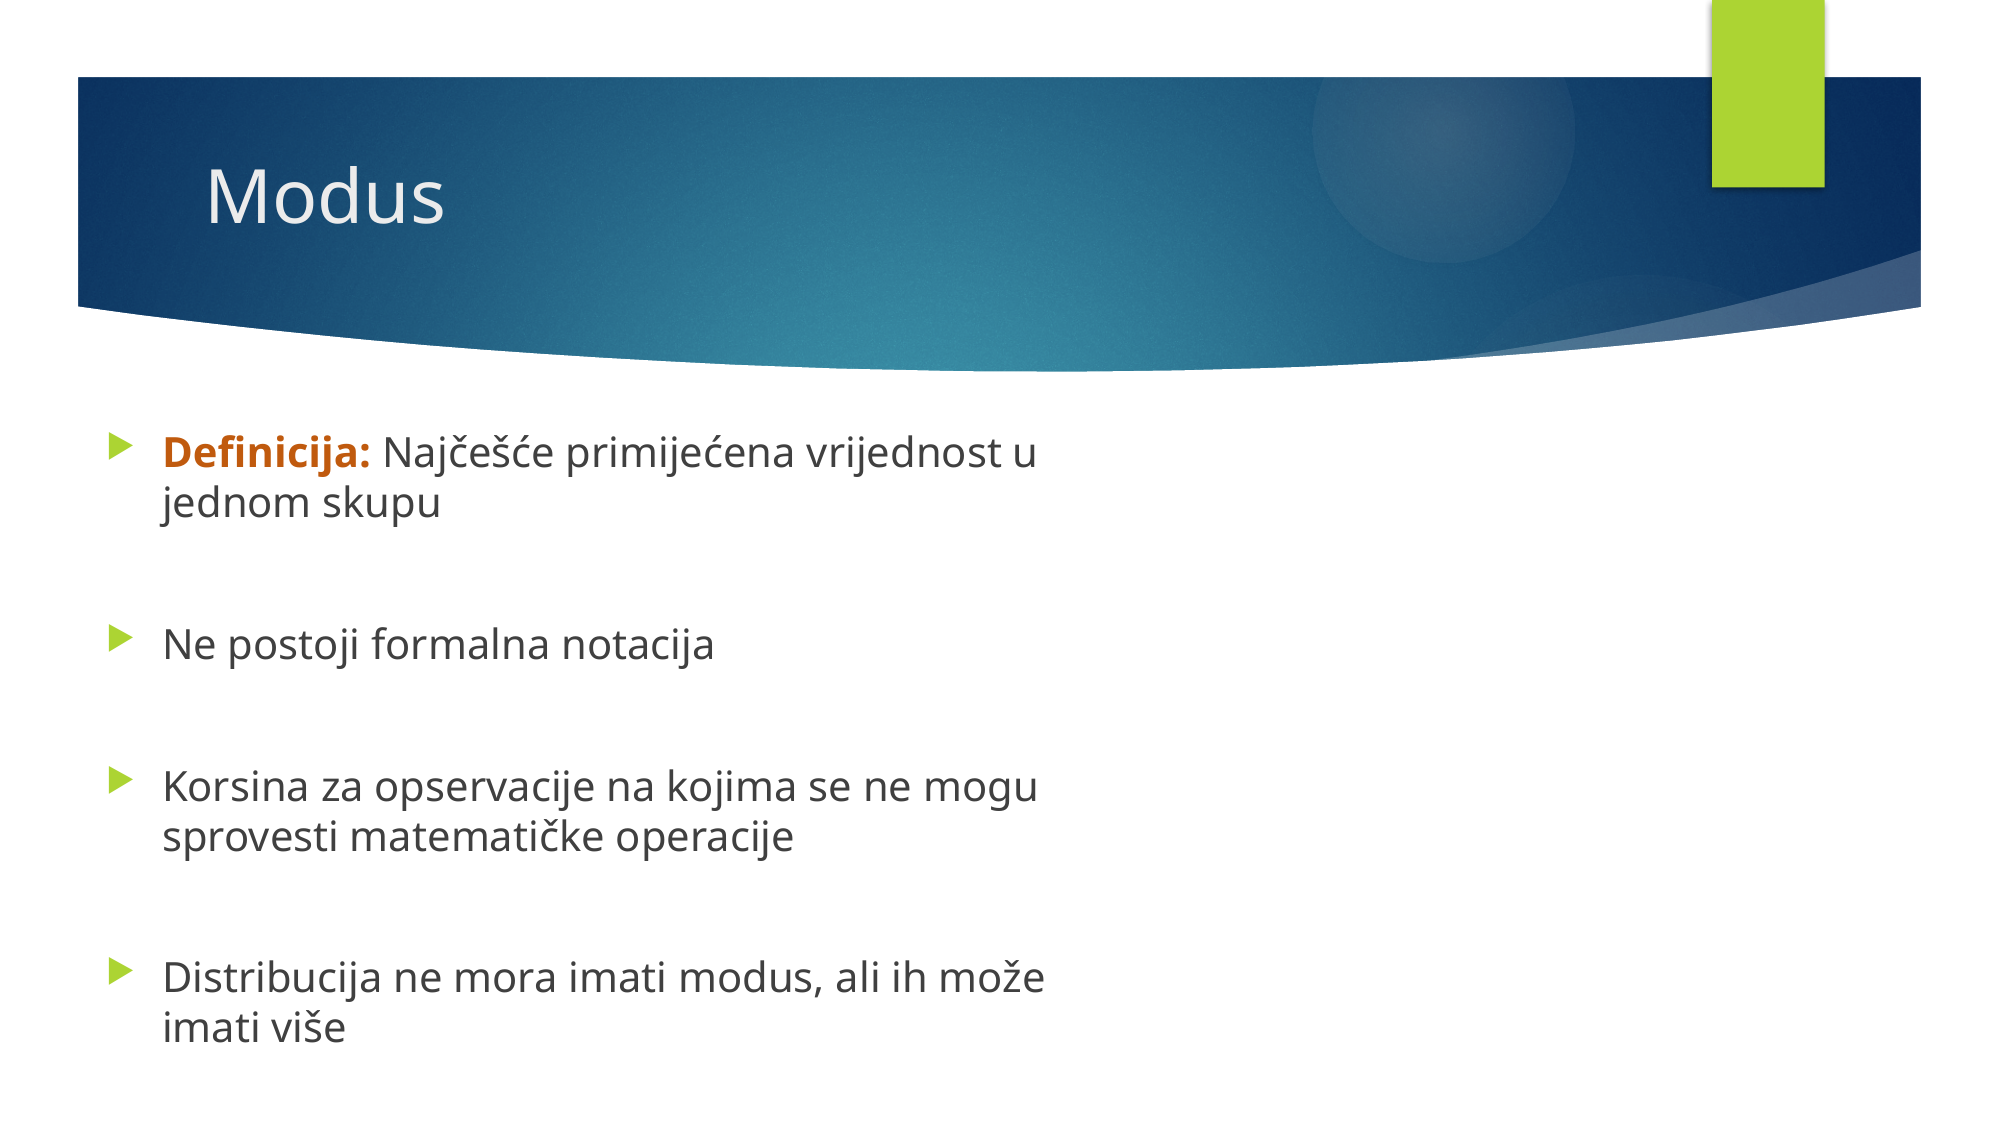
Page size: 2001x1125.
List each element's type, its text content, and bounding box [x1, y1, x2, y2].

title Modus [189, 136, 1627, 252]
list Definicija: Najčešće primijećena vrijednost u jednom skupu Ne postoji formalna notacija Korsina za opservacije na kojima se ne mogu sprovesti matematičke operacije Distribucija ne mora imati modus, ali ih može imati više [90, 418, 1125, 1050]
